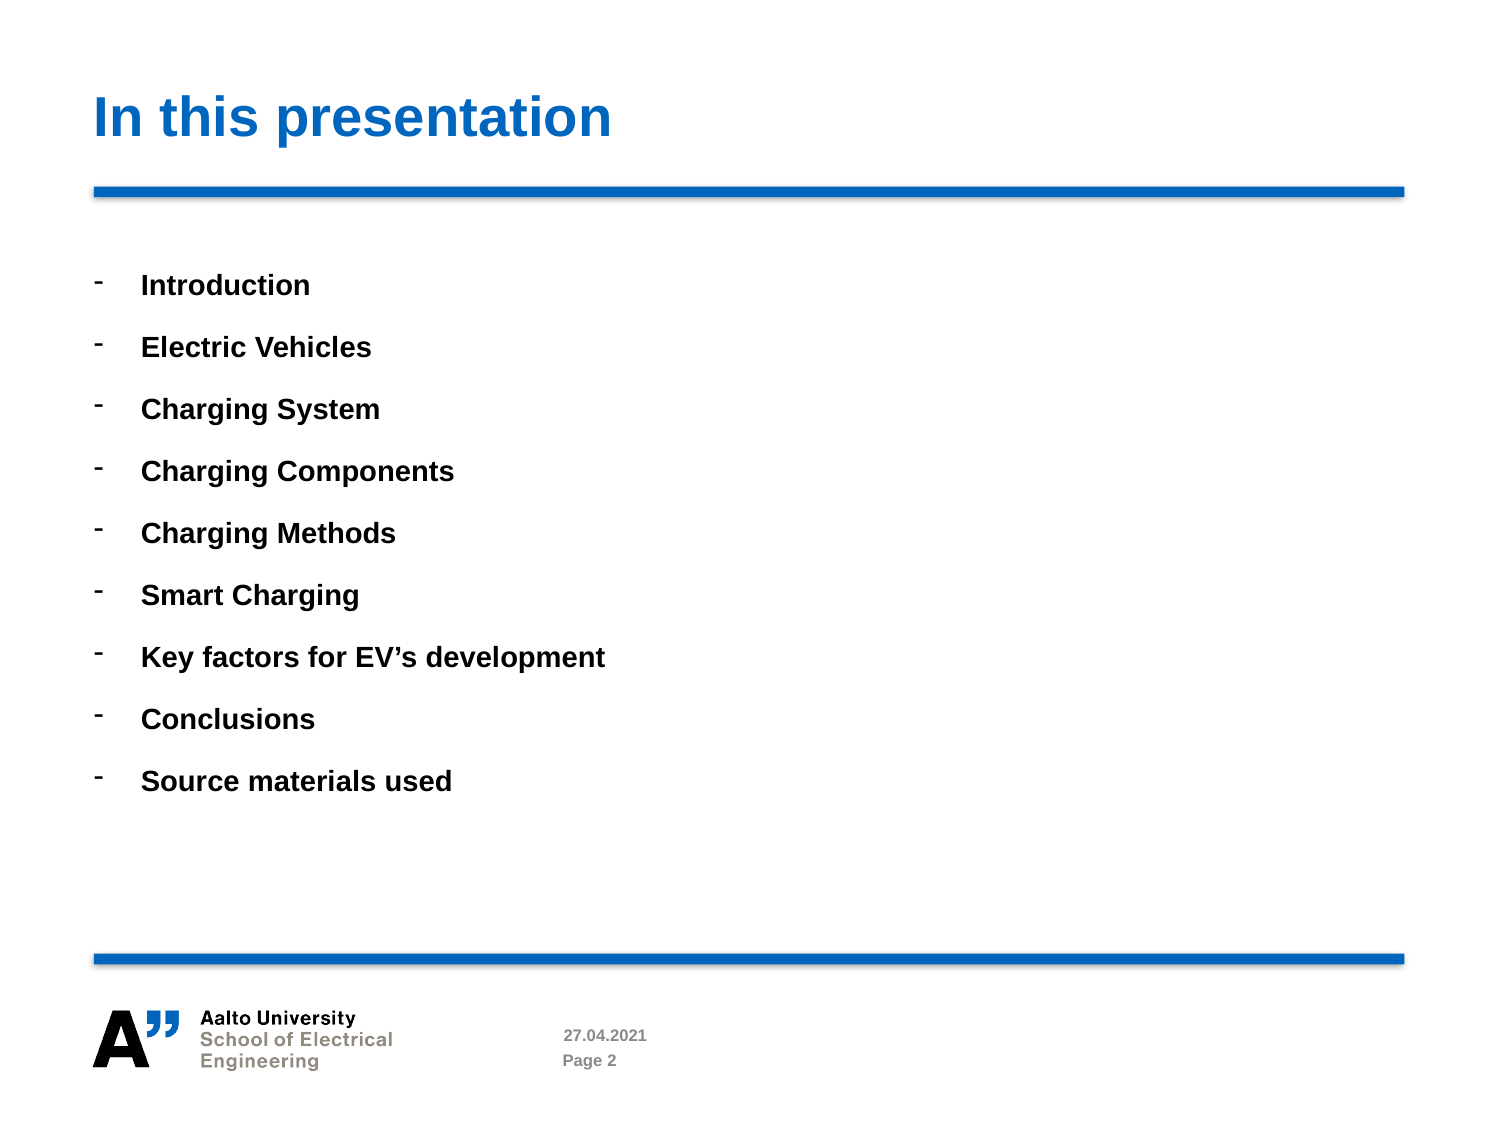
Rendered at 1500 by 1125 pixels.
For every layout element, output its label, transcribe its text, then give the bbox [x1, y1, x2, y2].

text_box 27.04.2021 [563, 1024, 683, 1052]
title In this presentation [93, 80, 1369, 228]
list Introduction Electric Vehicles Charging System Charging Components Charging Methods Smart Charging Key factors for EV’s development Conclusions Source materials used [93, 245, 1405, 925]
slide_number Page 2 [562, 1050, 816, 1071]
picture [35, 953, 449, 1125]
